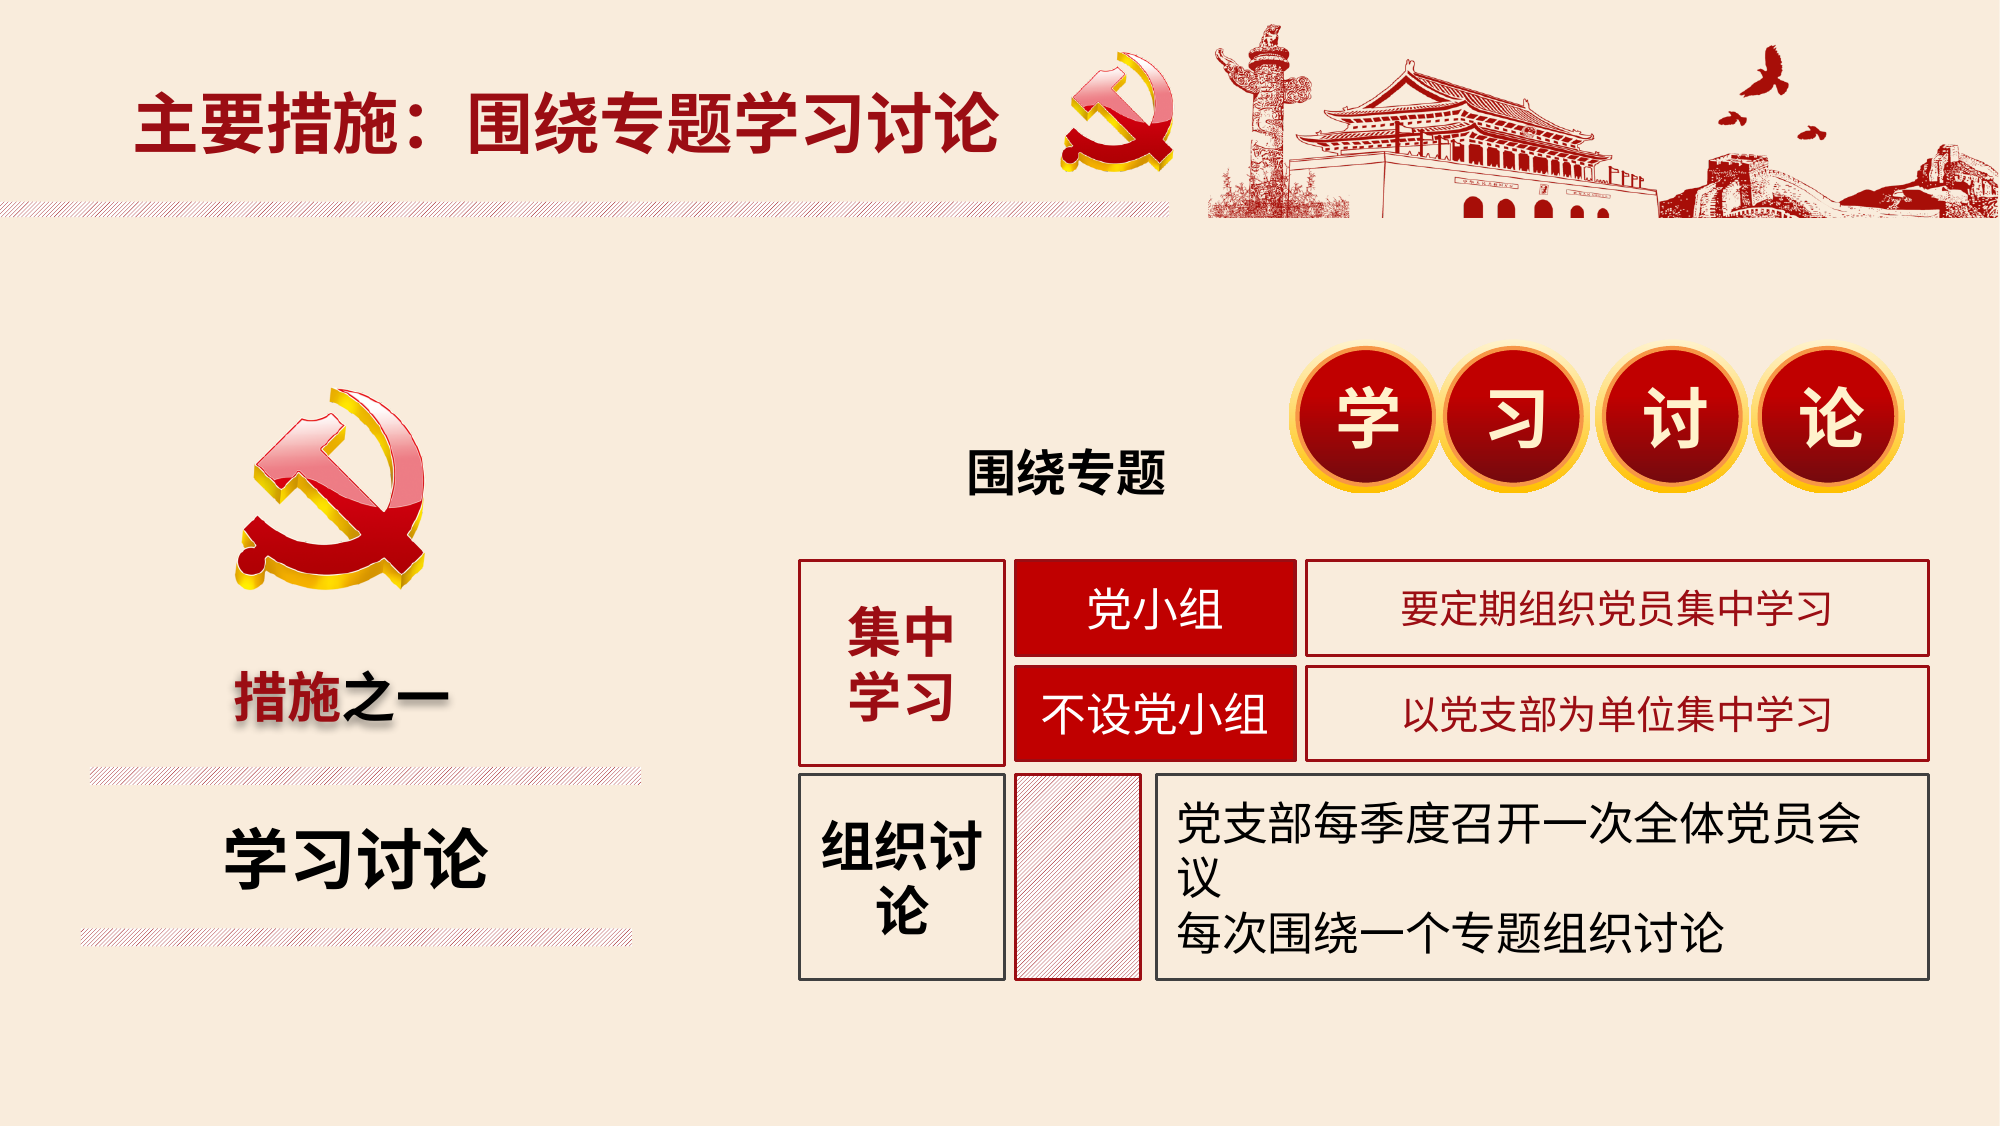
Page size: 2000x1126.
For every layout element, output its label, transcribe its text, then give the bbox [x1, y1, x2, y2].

text_box 党小组 [1013, 559, 1297, 657]
text_box 措施之一 [213, 653, 471, 739]
list 主要措施：围绕专题学习讨论 [117, 74, 1079, 185]
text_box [1288, 339, 1434, 494]
text_box 党支部每季度召开一次全体党员会议 每次围绕一个专题组织讨论 [1154, 772, 1930, 981]
text_box [79, 926, 634, 948]
text_box 要定期组织党员集中学习 [1304, 559, 1930, 657]
text_box 学习讨论 [202, 808, 510, 909]
picture [0, 0, 2000, 1126]
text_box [1595, 339, 1748, 494]
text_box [1436, 339, 1591, 494]
text_box [1014, 772, 1143, 981]
text_box 组织讨论 [798, 772, 1007, 981]
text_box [1750, 339, 1906, 494]
text_box 以党支部为单位集中学习 [1304, 664, 1930, 763]
text_box 集中 学习 [798, 559, 1007, 768]
text_box 不设党小组 [1013, 664, 1297, 763]
text_box [88, 765, 643, 787]
text_box 围绕专题 [936, 431, 1196, 512]
